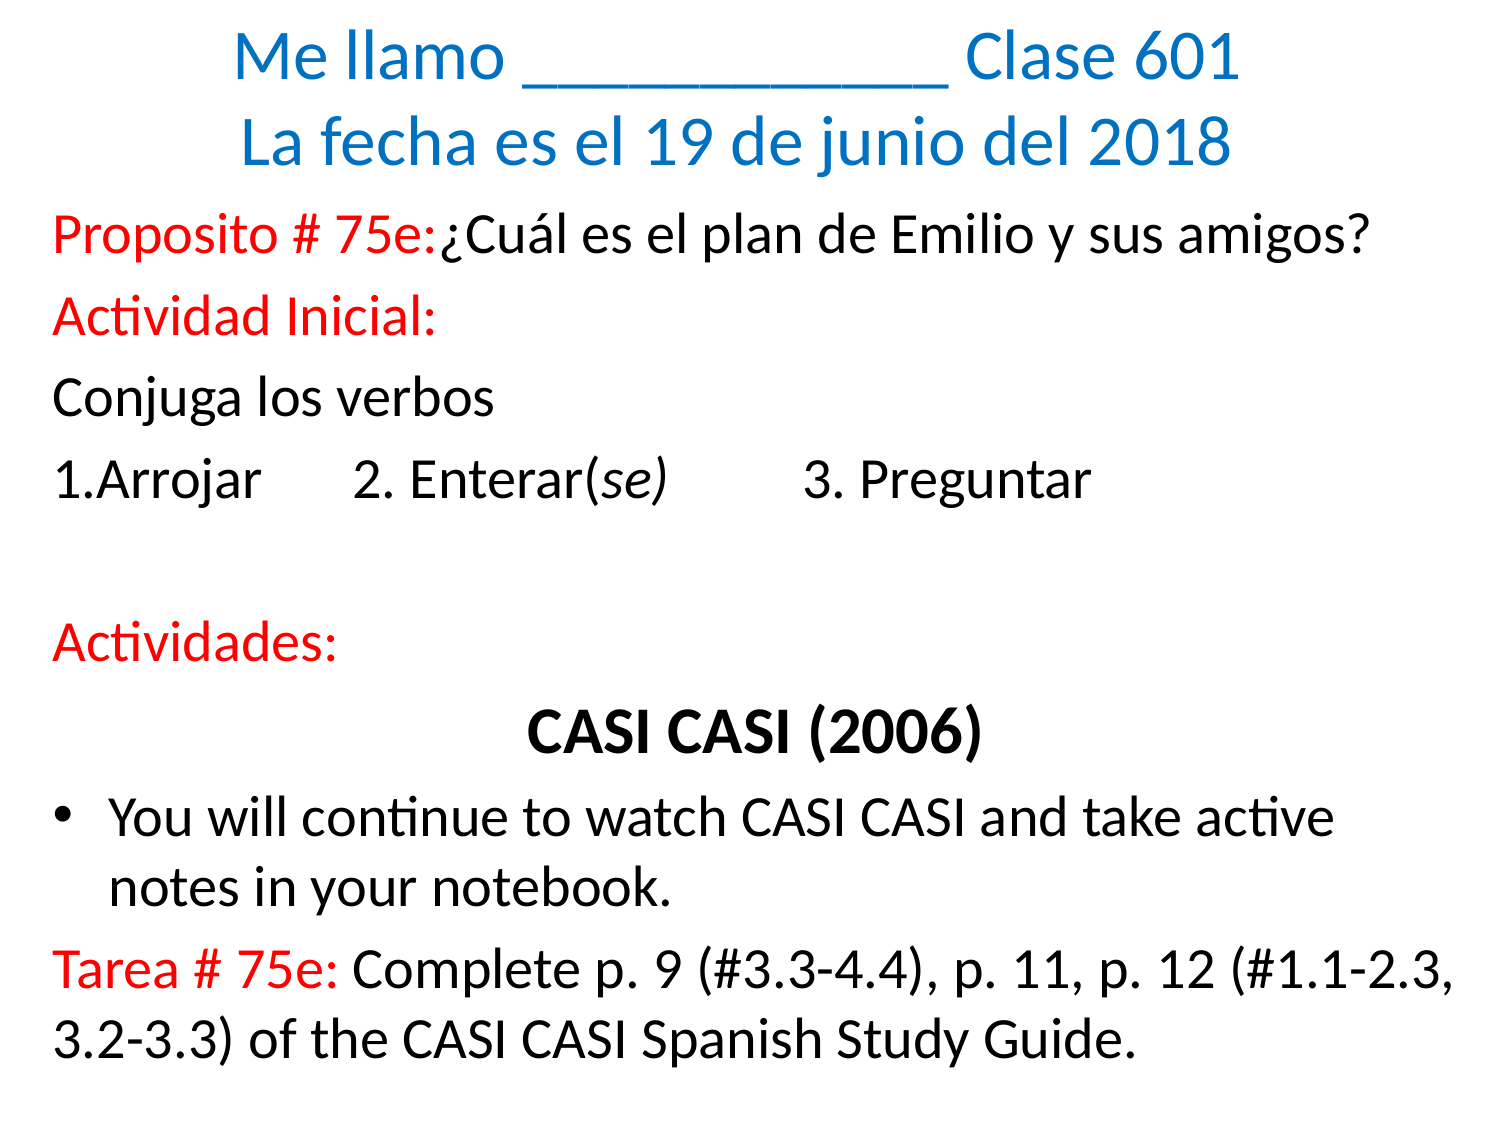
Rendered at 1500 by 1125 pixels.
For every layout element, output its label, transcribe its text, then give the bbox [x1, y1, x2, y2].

title Me llamo ____________ Clase 601 La fecha es el 19 de junio del 2018 [62, 0, 1413, 187]
list Proposito # 75e:¿Cuál es el plan de Emilio y sus amigos? Actividad Inicial: Conjuga los verbos 1.Arrojar 2. Enterar(se) 3. Preguntar Actividades: CASI CASI (2006) You will continue to watch CASI CASI and take active notes in your notebook. Tarea # 75e: Complete p. 9 (#3.3-4.4), p. 11, p. 12 (#1.1-2.3, 3.2-3.3) of the CASI CASI Spanish Study Guide. [37, 187, 1475, 950]
